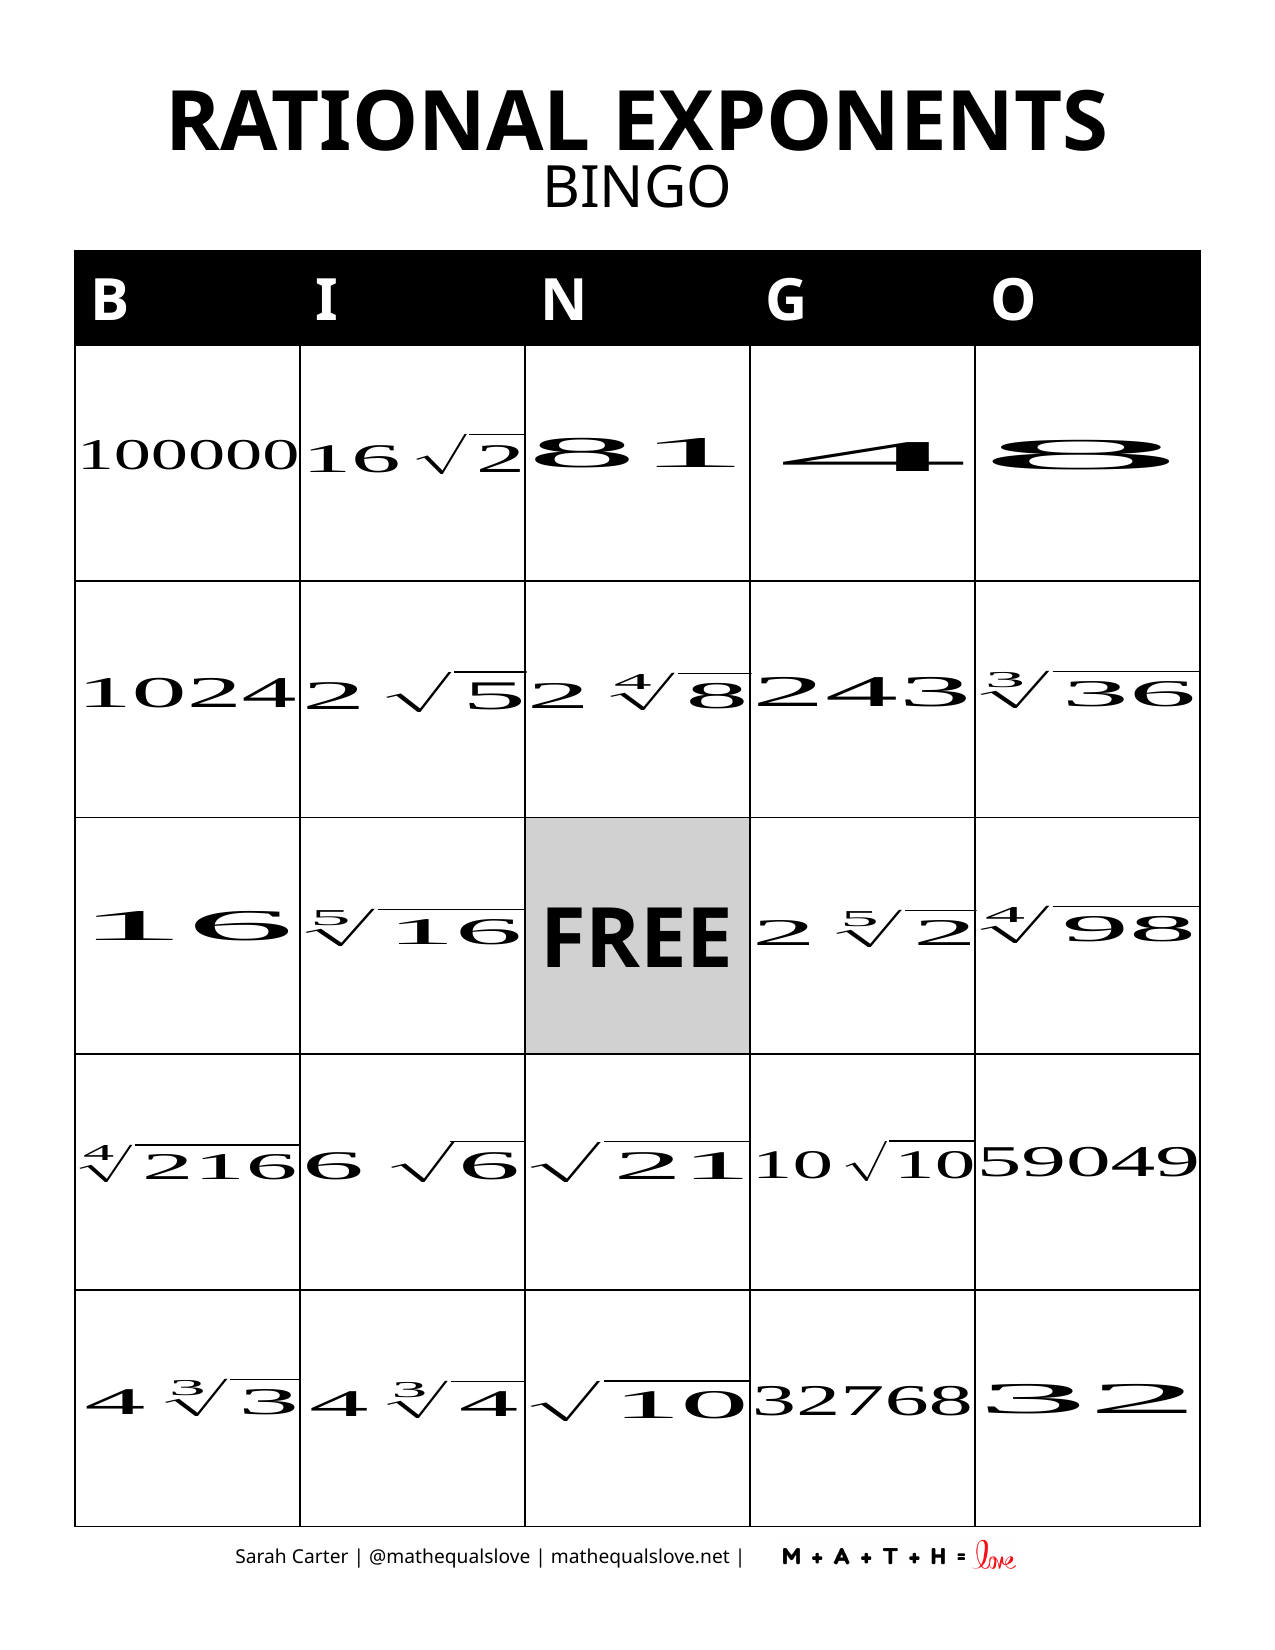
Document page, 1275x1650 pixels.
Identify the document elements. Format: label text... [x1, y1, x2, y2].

text_box BINGO [74, 175, 1200, 226]
table_cell FREE [526, 818, 749, 1053]
table_cell [751, 1055, 974, 1289]
table_cell [526, 1291, 749, 1526]
table_cell [301, 818, 524, 1053]
table_cell [301, 582, 524, 817]
table_cell [751, 818, 974, 1053]
table_cell [76, 346, 299, 580]
table_header B [76, 251, 299, 344]
table_header I [301, 251, 524, 344]
table_cell [751, 1291, 974, 1526]
table_cell [976, 818, 1199, 1053]
table_cell [76, 582, 299, 817]
table_cell [301, 1291, 524, 1526]
table_cell [301, 1055, 524, 1289]
table_cell [976, 582, 1199, 817]
table_cell [76, 1055, 299, 1289]
table_cell [76, 1291, 299, 1526]
table_header G [751, 251, 974, 344]
table_cell [301, 346, 524, 580]
table_cell [526, 582, 749, 817]
table_cell [76, 818, 299, 1053]
table_cell [526, 346, 749, 580]
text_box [220, 1535, 1055, 1576]
text_box RATIONAL EXPONENTS [74, 59, 1200, 175]
table_cell [976, 346, 1199, 580]
table_header O [976, 251, 1199, 344]
table_header N [526, 251, 749, 344]
table_cell [976, 1055, 1199, 1289]
table_cell [751, 346, 974, 580]
table_cell [751, 582, 974, 817]
table_cell [976, 1291, 1199, 1526]
table_cell [526, 1055, 749, 1289]
